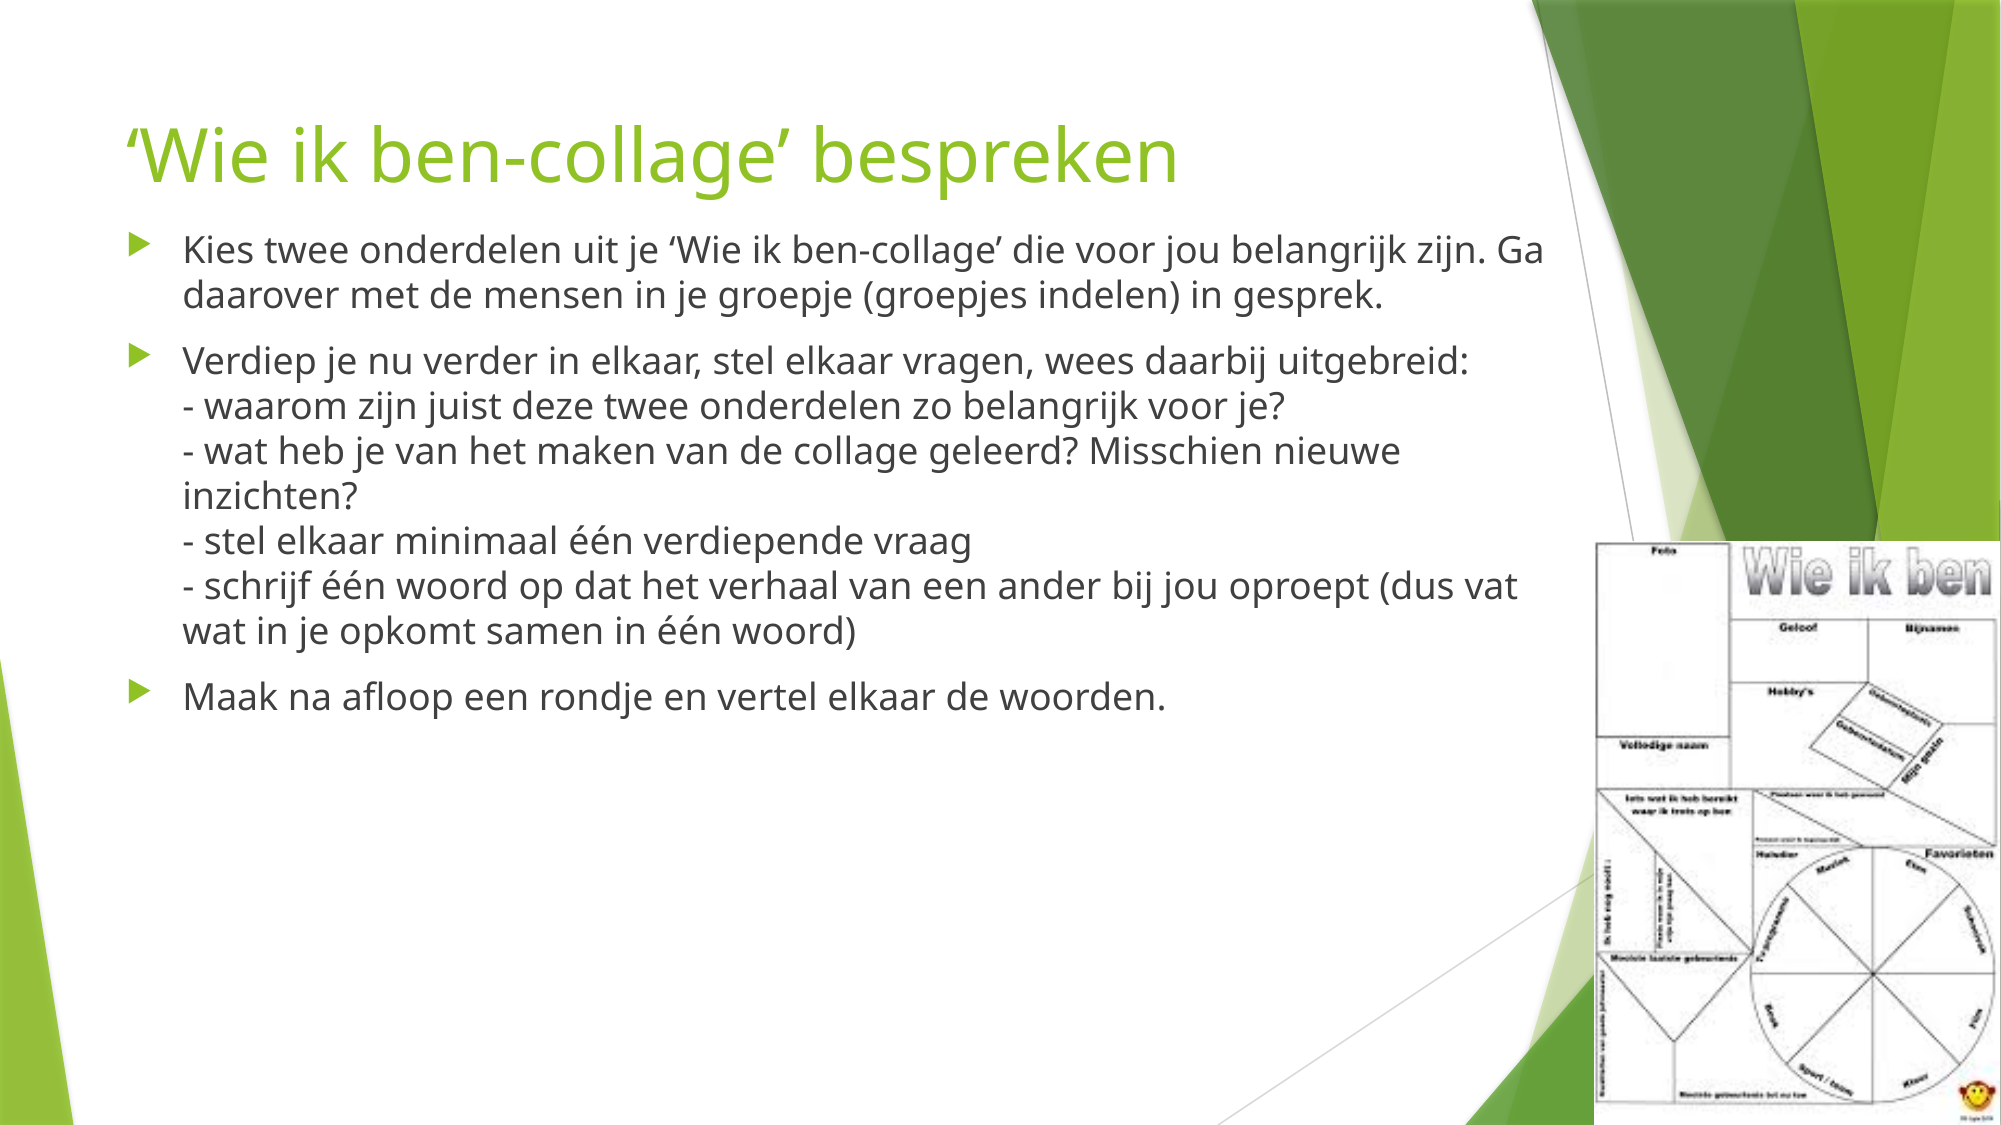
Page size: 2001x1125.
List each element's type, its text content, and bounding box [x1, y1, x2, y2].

title ‘Wie ik ben-collage’ bespreken [111, 99, 1522, 218]
picture [1593, 540, 2000, 1125]
list Kies twee onderdelen uit je ‘Wie ik ben-collage’ die voor jou belangrijk zijn. Ga daarover met de mensen in je groepje (groepjes indelen) in gesprek. Verdiep je nu verder in elkaar, stel elkaar vragen, wees daarbij uitgebreid: - waarom zijn juist deze twee onderdelen zo belangrijk voor je? - wat heb je van het maken van de collage geleerd? Misschien nieuwe inzichten? - stel elkaar minimaal één verdiepende vraag - schrijf één woord op dat het verhaal van een ander bij jou oproept (dus vat wat in je opkomt samen in één woord) Maak na afloop een rondje en vertel elkaar de woorden. [111, 218, 1595, 991]
